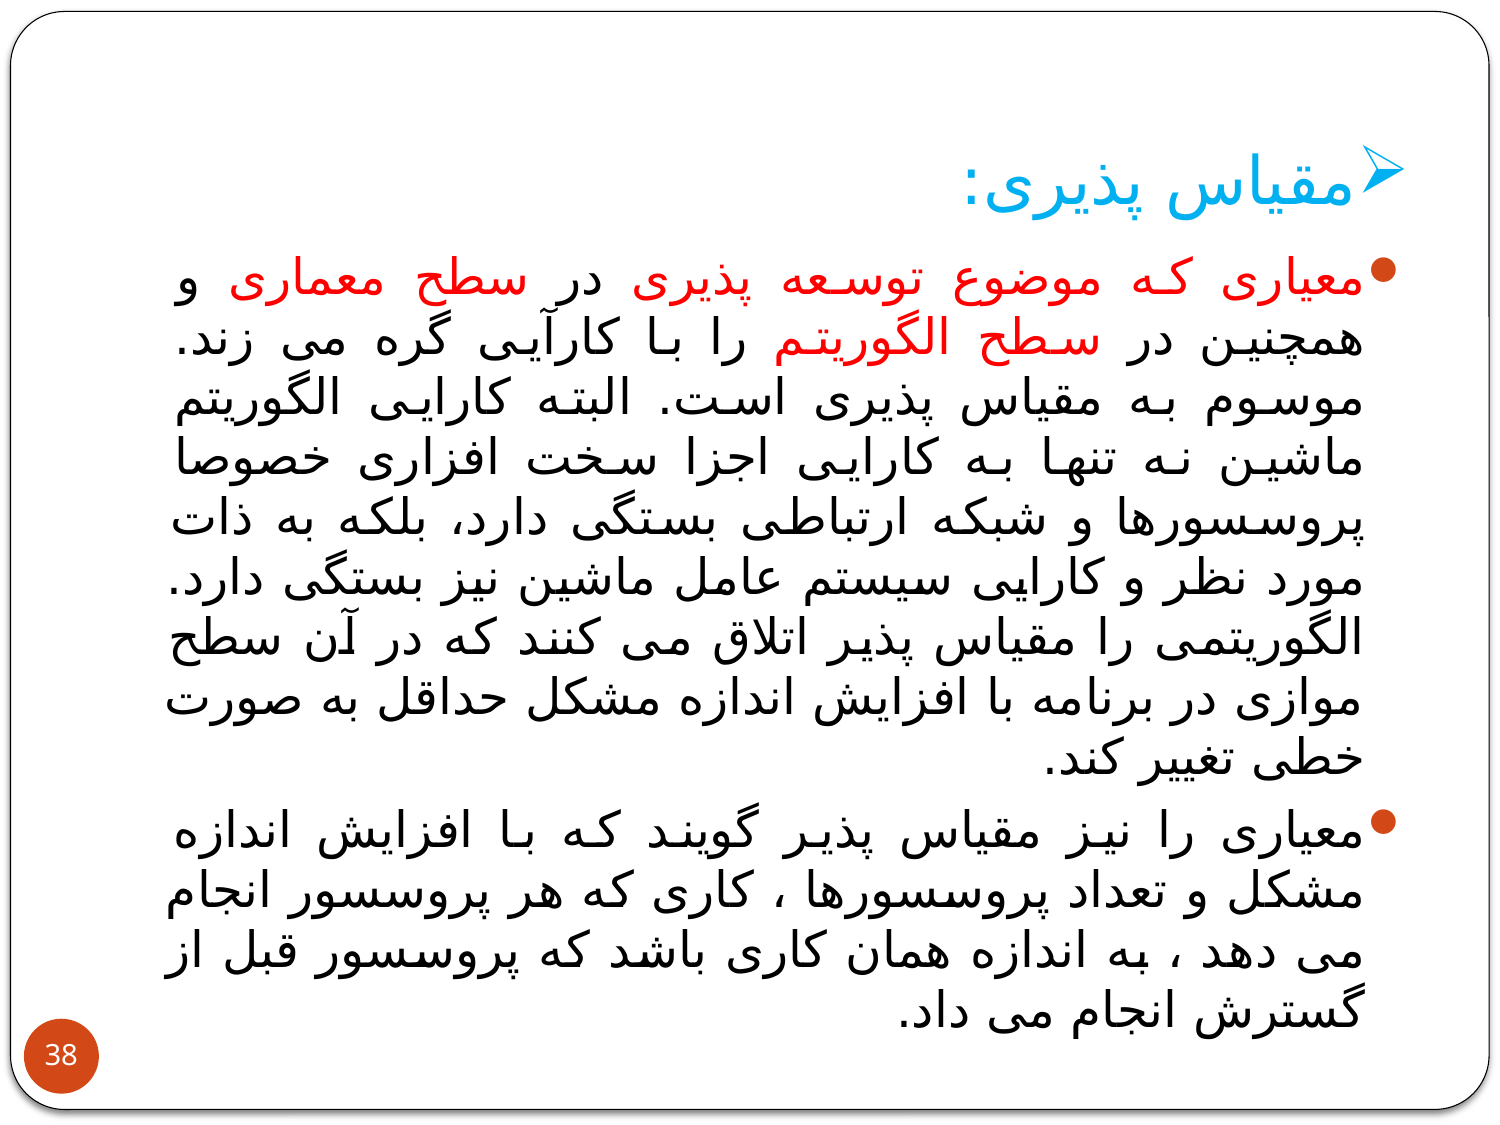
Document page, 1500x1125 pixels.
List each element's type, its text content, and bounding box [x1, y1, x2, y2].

list معیاری که موضوع توسعه پذیری در سطح معماری و همچنین در سطح الگوریتم را با کارآیی گره می زند. موسوم به مقیاس پذیری است. البته کارایی الگوریتم ماشین نه تنها به کارایی اجزا سخت افزاری خصوصا پروسسورها و شبکه ارتباطی بستگی دارد، بلکه به ذات مورد نظر و کارایی سیستم عامل ماشین نیز بستگی دارد. الگوریتمی را مقیاس پذیر اتلاق می کنند که در آن سطح موازی در برنامه با افزایش اندازه مشکل حداقل به صورت خطی تغییر کند. معیاری را نیز مقیاس پذیر گویند که با افزایش اندازه مشکل و تعداد پروسسورها ، کاری که هر پروسسور انجام می دهد ، به اندازه همان کاری باشد که پروسسور قبل از گسترش انجام می داد. [150, 237, 1425, 988]
slide_number 38 [23, 1018, 99, 1094]
title مقیاس پذیری: [150, 45, 1425, 233]
